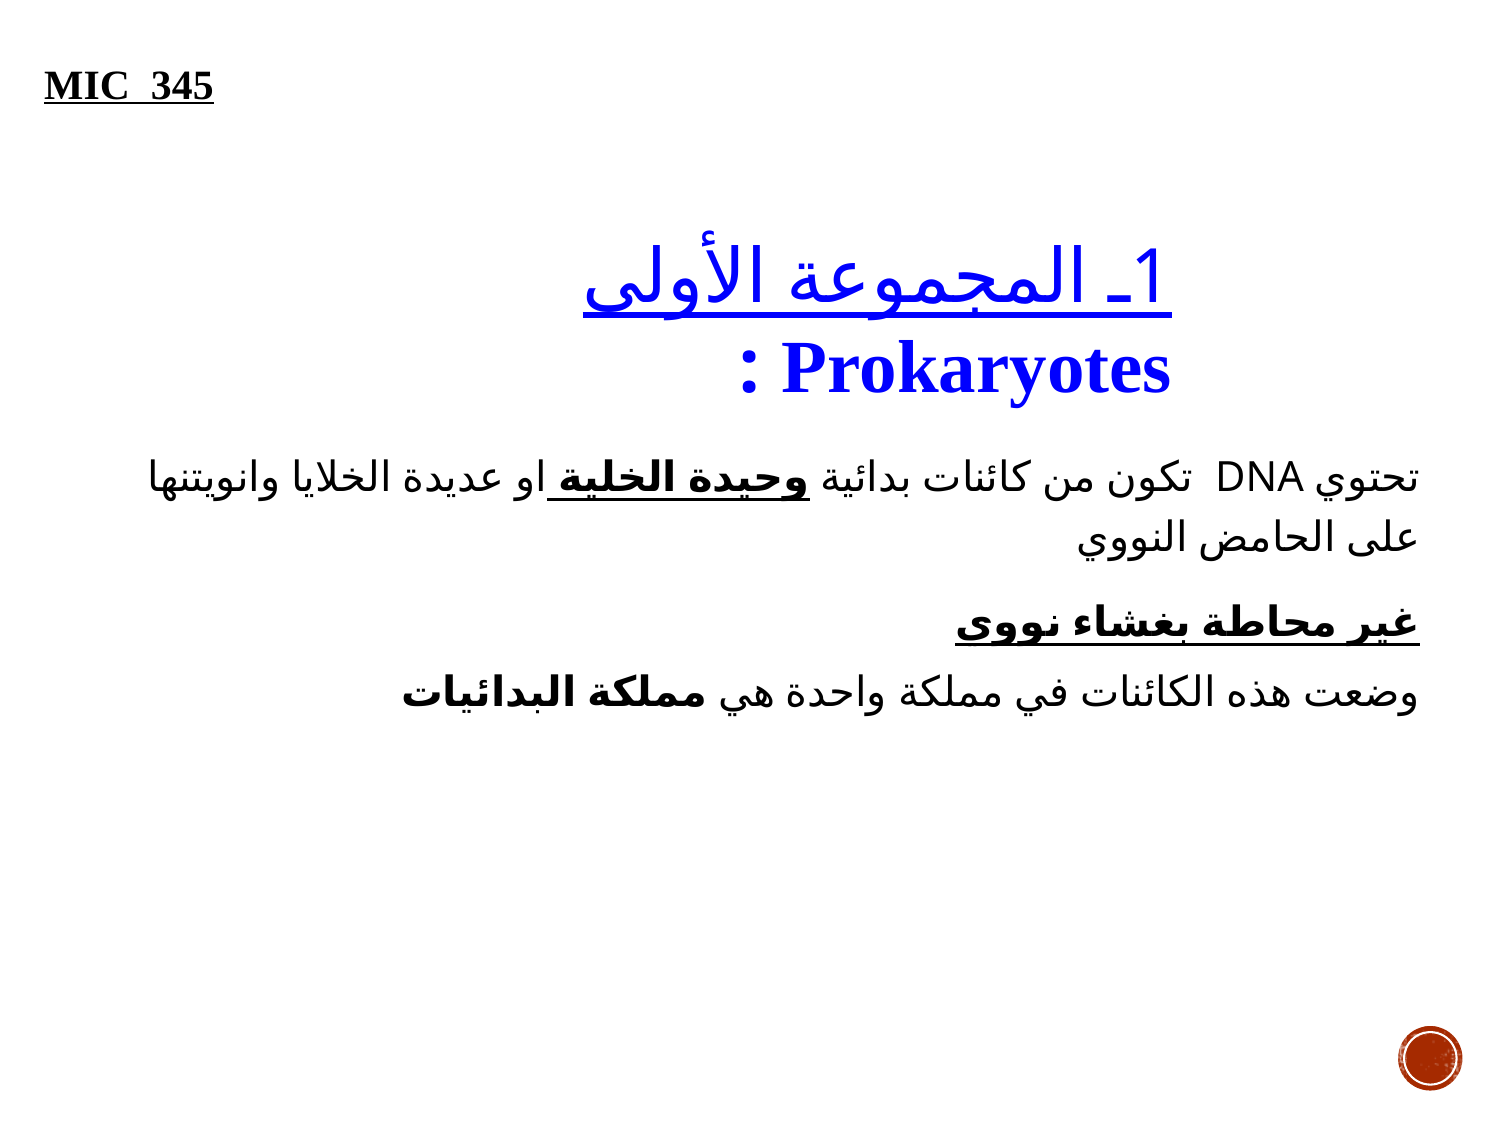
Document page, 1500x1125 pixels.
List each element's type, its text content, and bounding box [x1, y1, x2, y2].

text_box 1ـ المجموعة الأولى Prokaryotes : [159, 219, 1187, 397]
list تكون من كائنات بدائية وحيدة الخلية او عديدة الخلايا وانويتنها DNA تحتوي على الحامض النووي غير محاطة بغشاء نووي وضعت هذه الكائنات في مملكة واحدة هي مملكة البدائيات [64, 432, 1436, 1106]
text_box MIC 345 [29, 19, 1480, 157]
